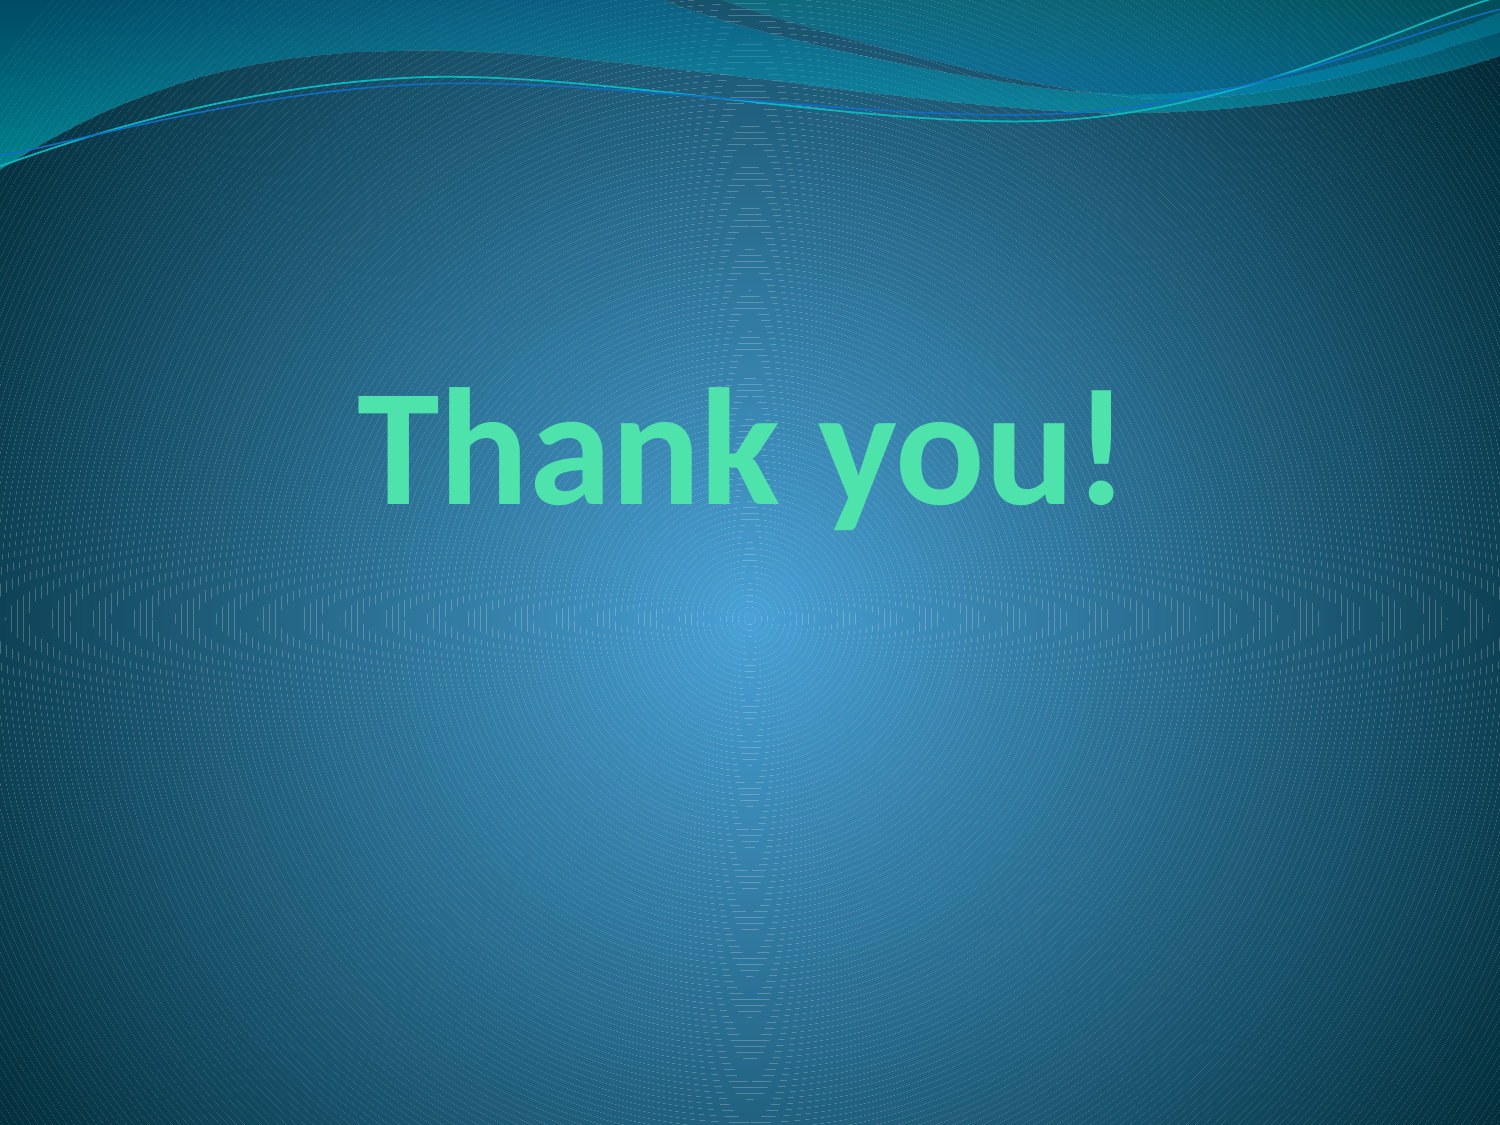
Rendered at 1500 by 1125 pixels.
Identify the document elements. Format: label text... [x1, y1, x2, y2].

title Thank you! [86, 216, 1400, 538]
